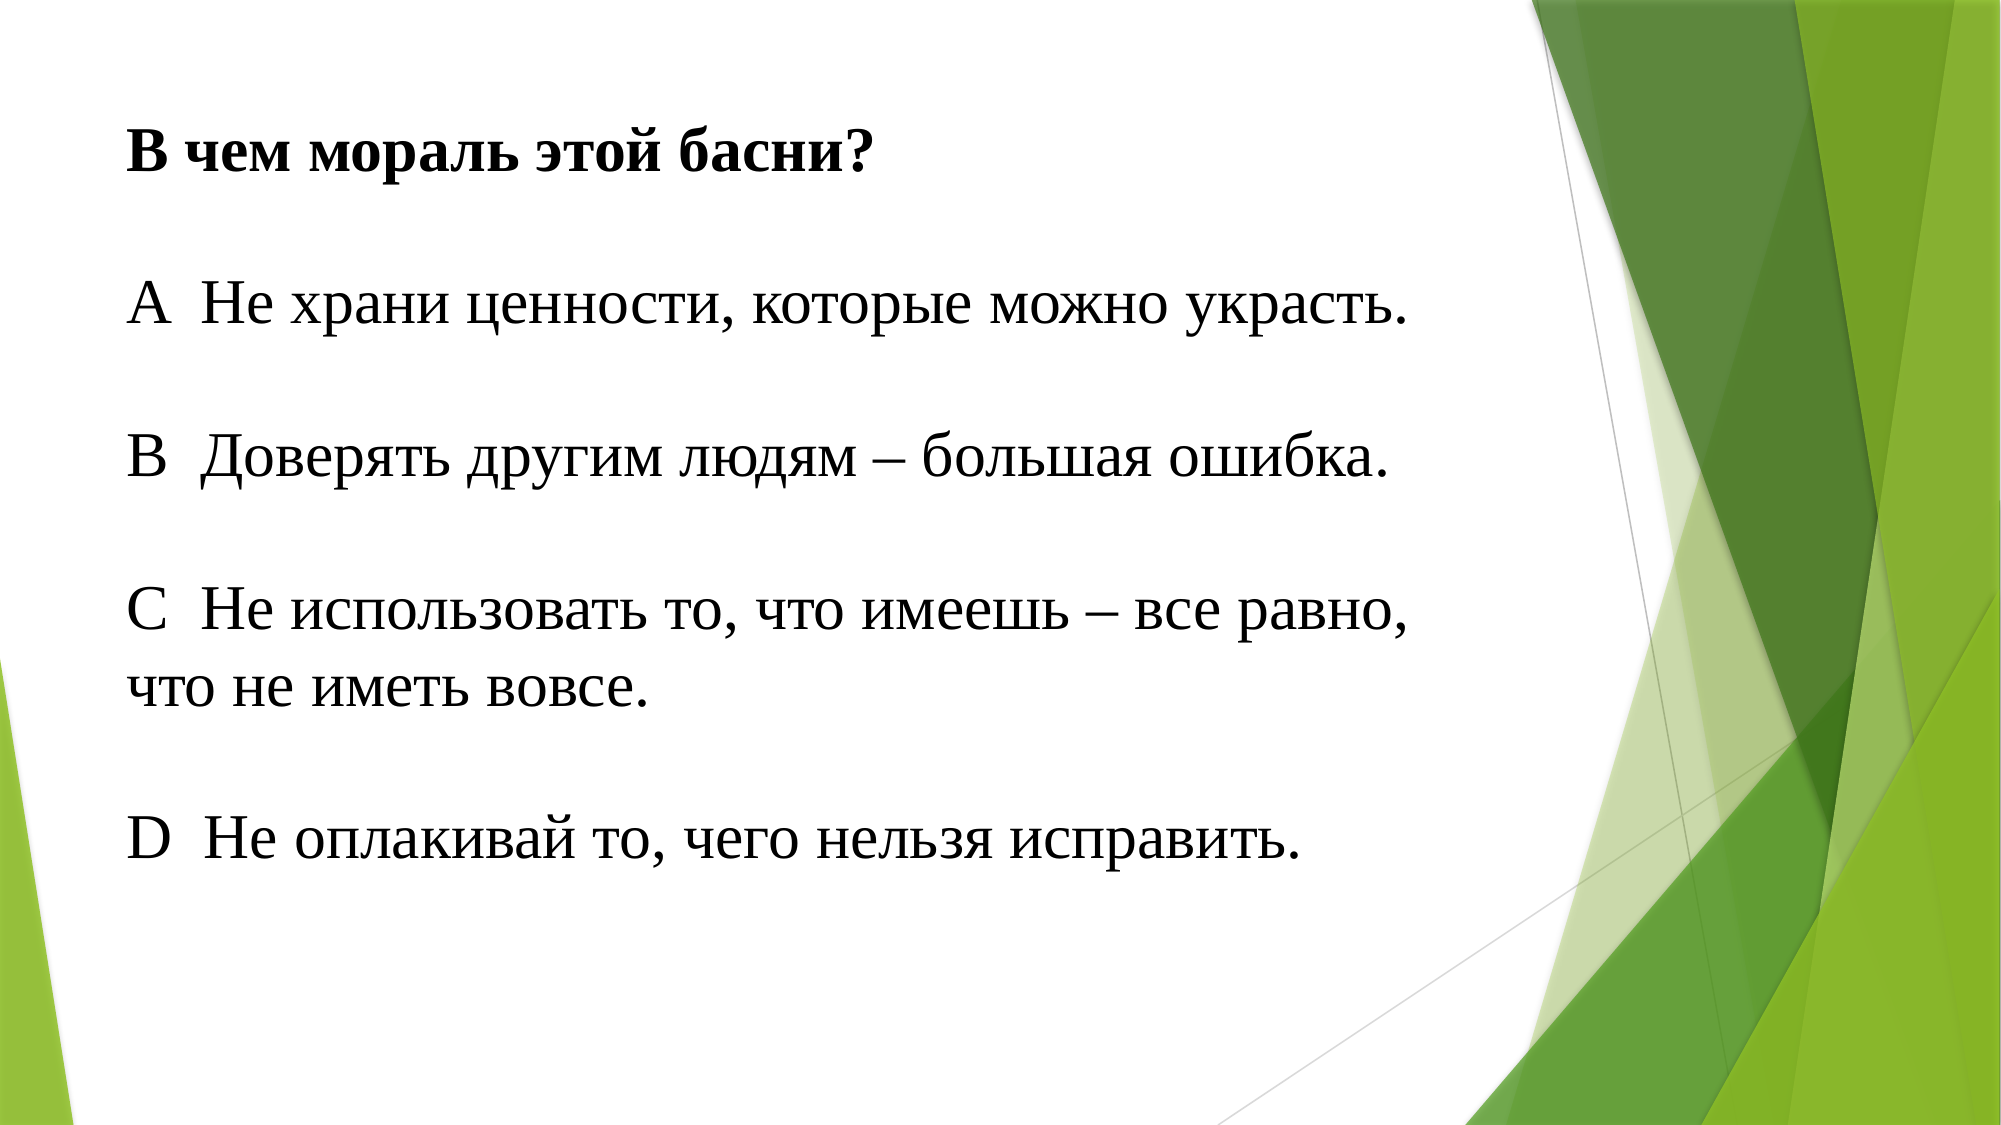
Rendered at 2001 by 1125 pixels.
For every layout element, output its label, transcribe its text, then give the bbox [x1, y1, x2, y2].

title В чем мораль этой басни? A Не храни ценности, которые можно украсть. B Доверять другим людям – большая ошибка. C Не использовать то, что имеешь – все равно, что не иметь вовсе. D Не оплакивай то, чего нельзя исправить. [111, 99, 1522, 893]
